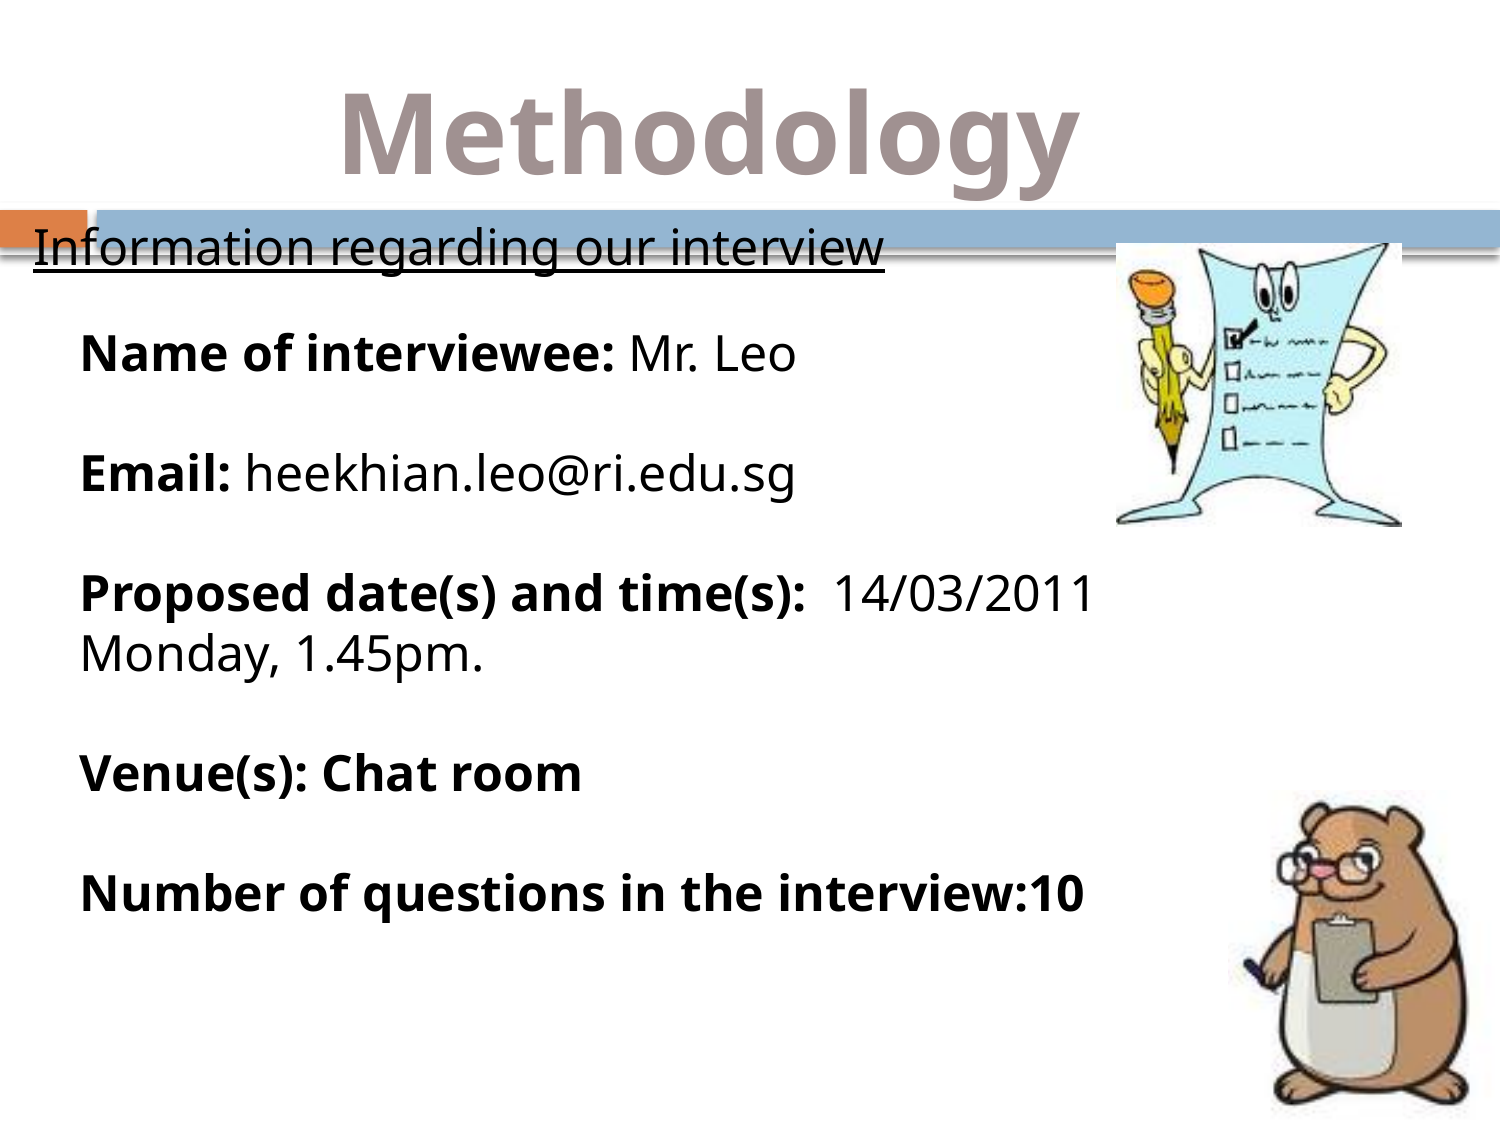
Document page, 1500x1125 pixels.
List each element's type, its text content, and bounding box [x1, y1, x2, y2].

text_box Methodology [320, 54, 1096, 205]
picture [1115, 243, 1402, 528]
picture [1227, 789, 1500, 1125]
text_box Name of interviewee: Mr. Leo Email: heekhian.leo@ri.edu.sg Proposed date(s) and time(s): 14/03/2011 Monday, 1.45pm. Venue(s): Chat room Number of questions in the interview:10 [64, 314, 1270, 1125]
text_box Information regarding our interview [18, 208, 901, 283]
